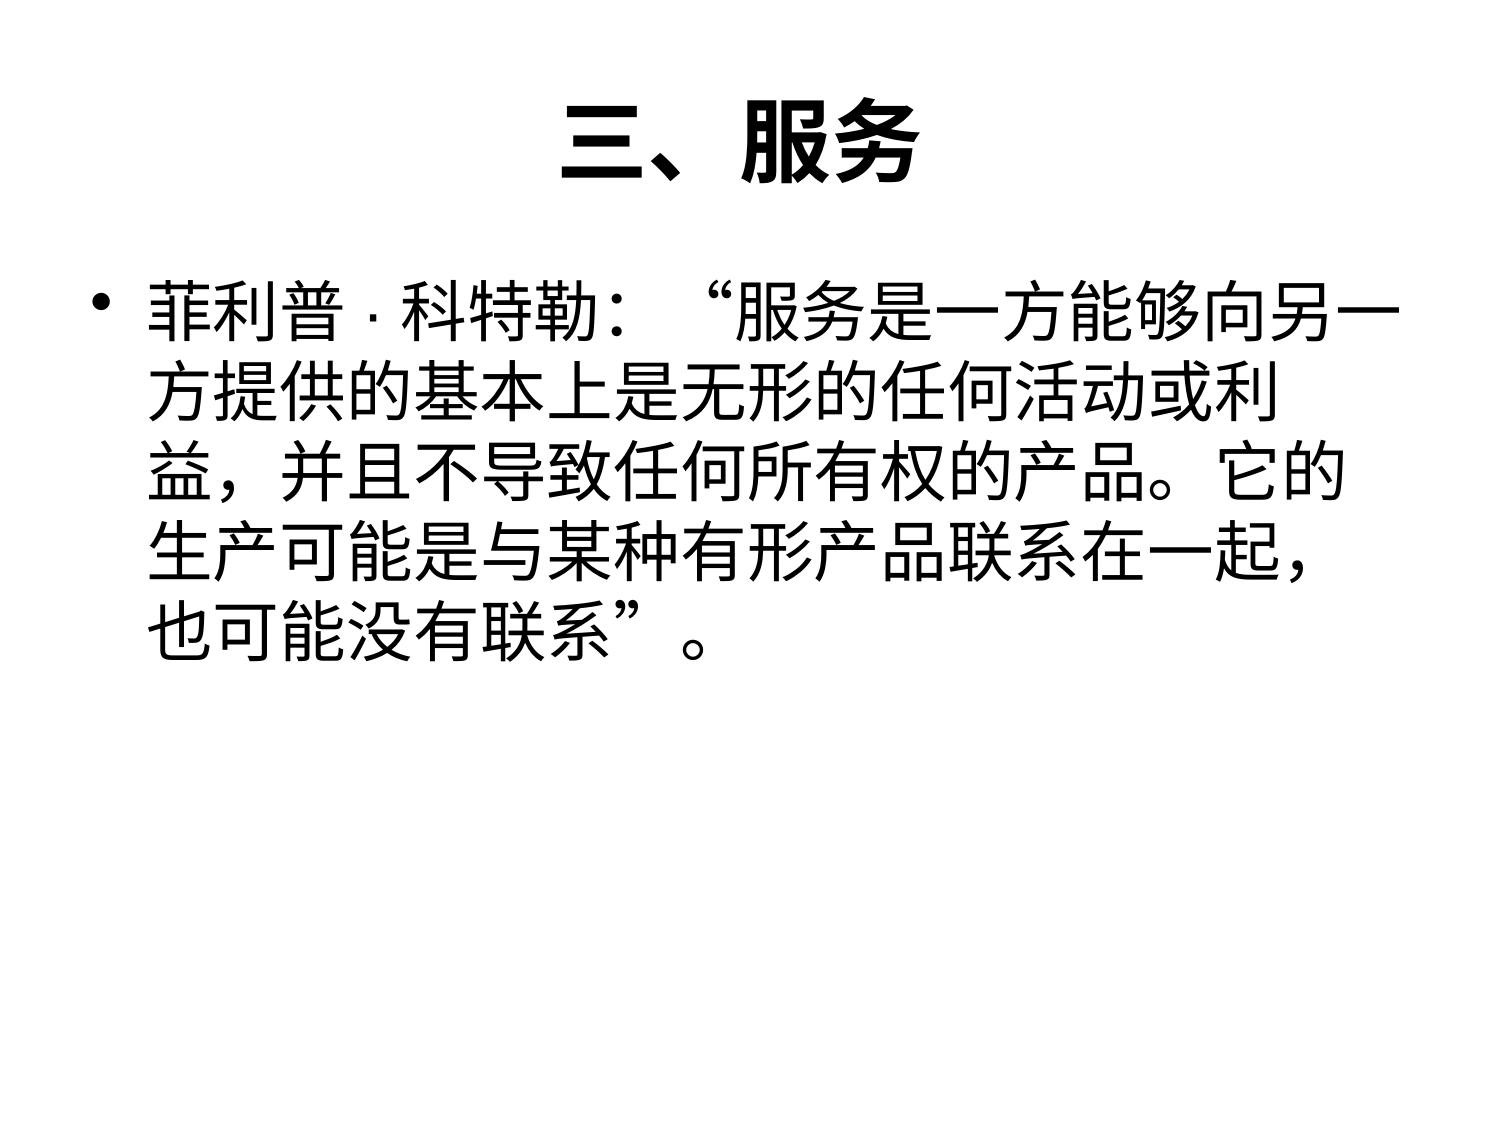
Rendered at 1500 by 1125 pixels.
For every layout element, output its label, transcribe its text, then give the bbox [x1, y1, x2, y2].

title 三、服务 [75, 45, 1425, 233]
list 菲利普·科特勒：“服务是一方能够向另一方提供的基本上是无形的任何活动或利益，并且不导致任何所有权的产品。它的生产可能是与某种有形产品联系在一起，也可能没有联系”。 [75, 262, 1425, 1005]
